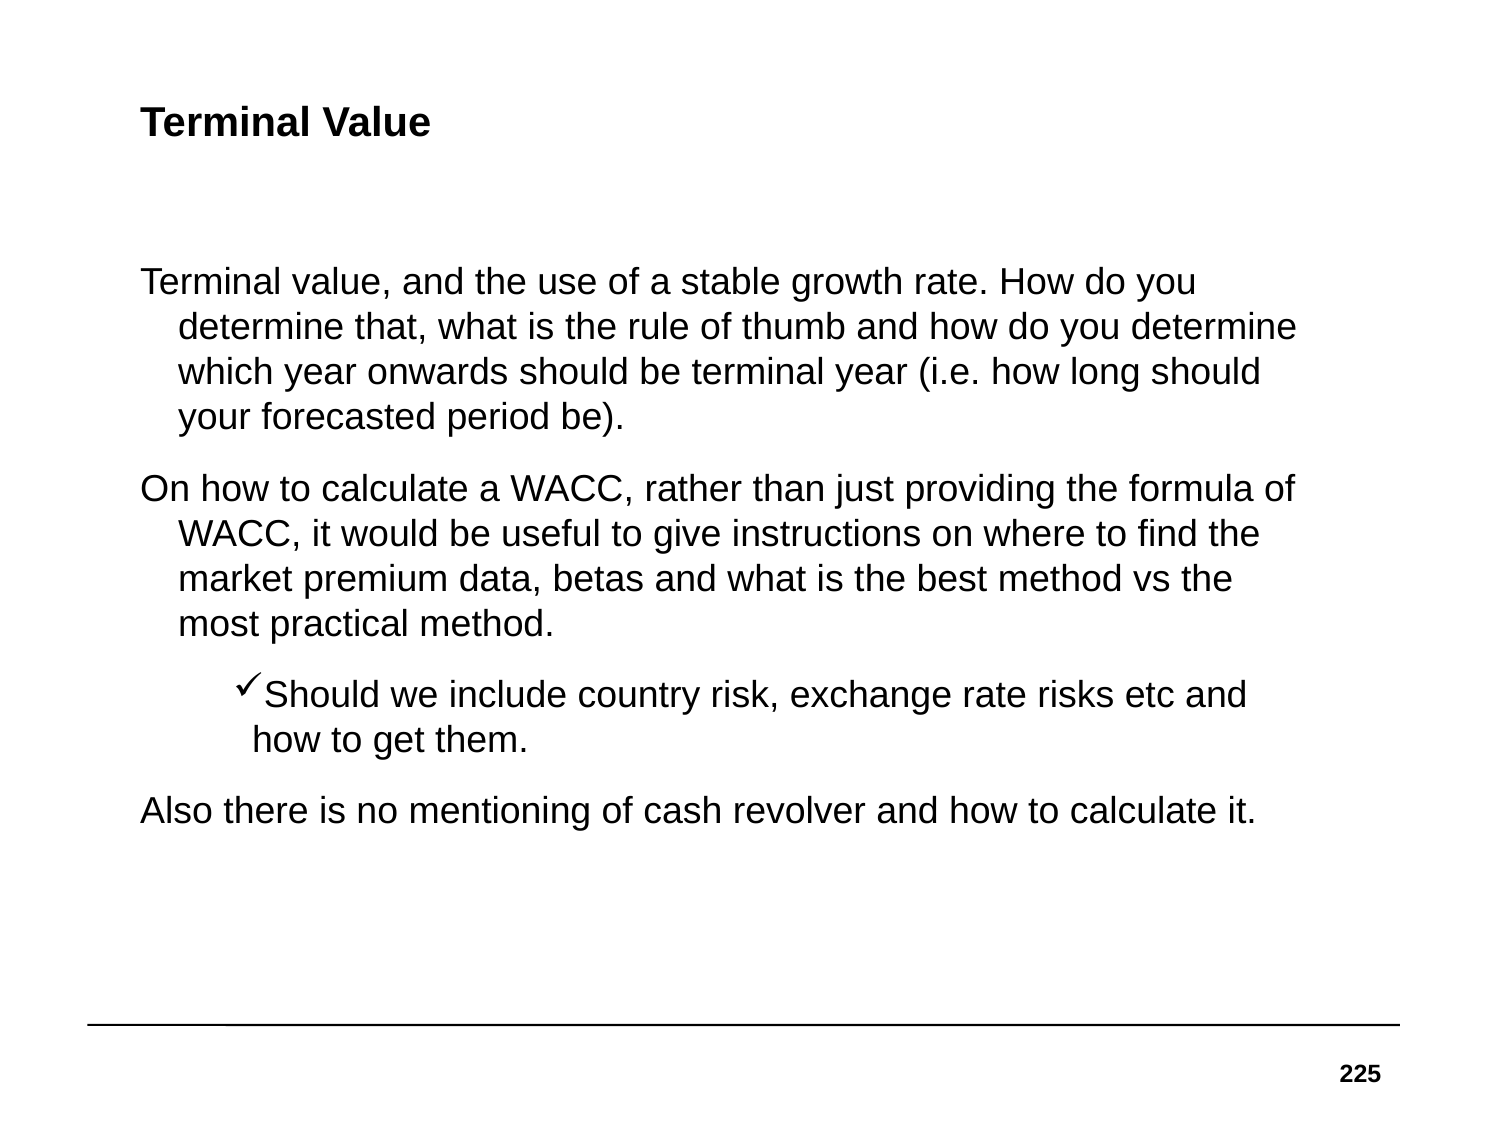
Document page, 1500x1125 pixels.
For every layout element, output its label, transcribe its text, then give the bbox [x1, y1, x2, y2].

title Terminal Value [125, 87, 1375, 225]
list Terminal value, and the use of a stable growth rate. How do you determine that, what is the rule of thumb and how do you determine which year onwards should be terminal year (i.e. how long should your forecasted period be). On how to calculate a WACC, rather than just providing the formula of WACC, it would be useful to give instructions on where to find the market premium data, betas and what is the best method vs the most practical method. Should we include country risk, exchange rate risks etc and how to get them. Also there is no mentioning of cash revolver and how to calculate it. [125, 249, 1338, 1000]
